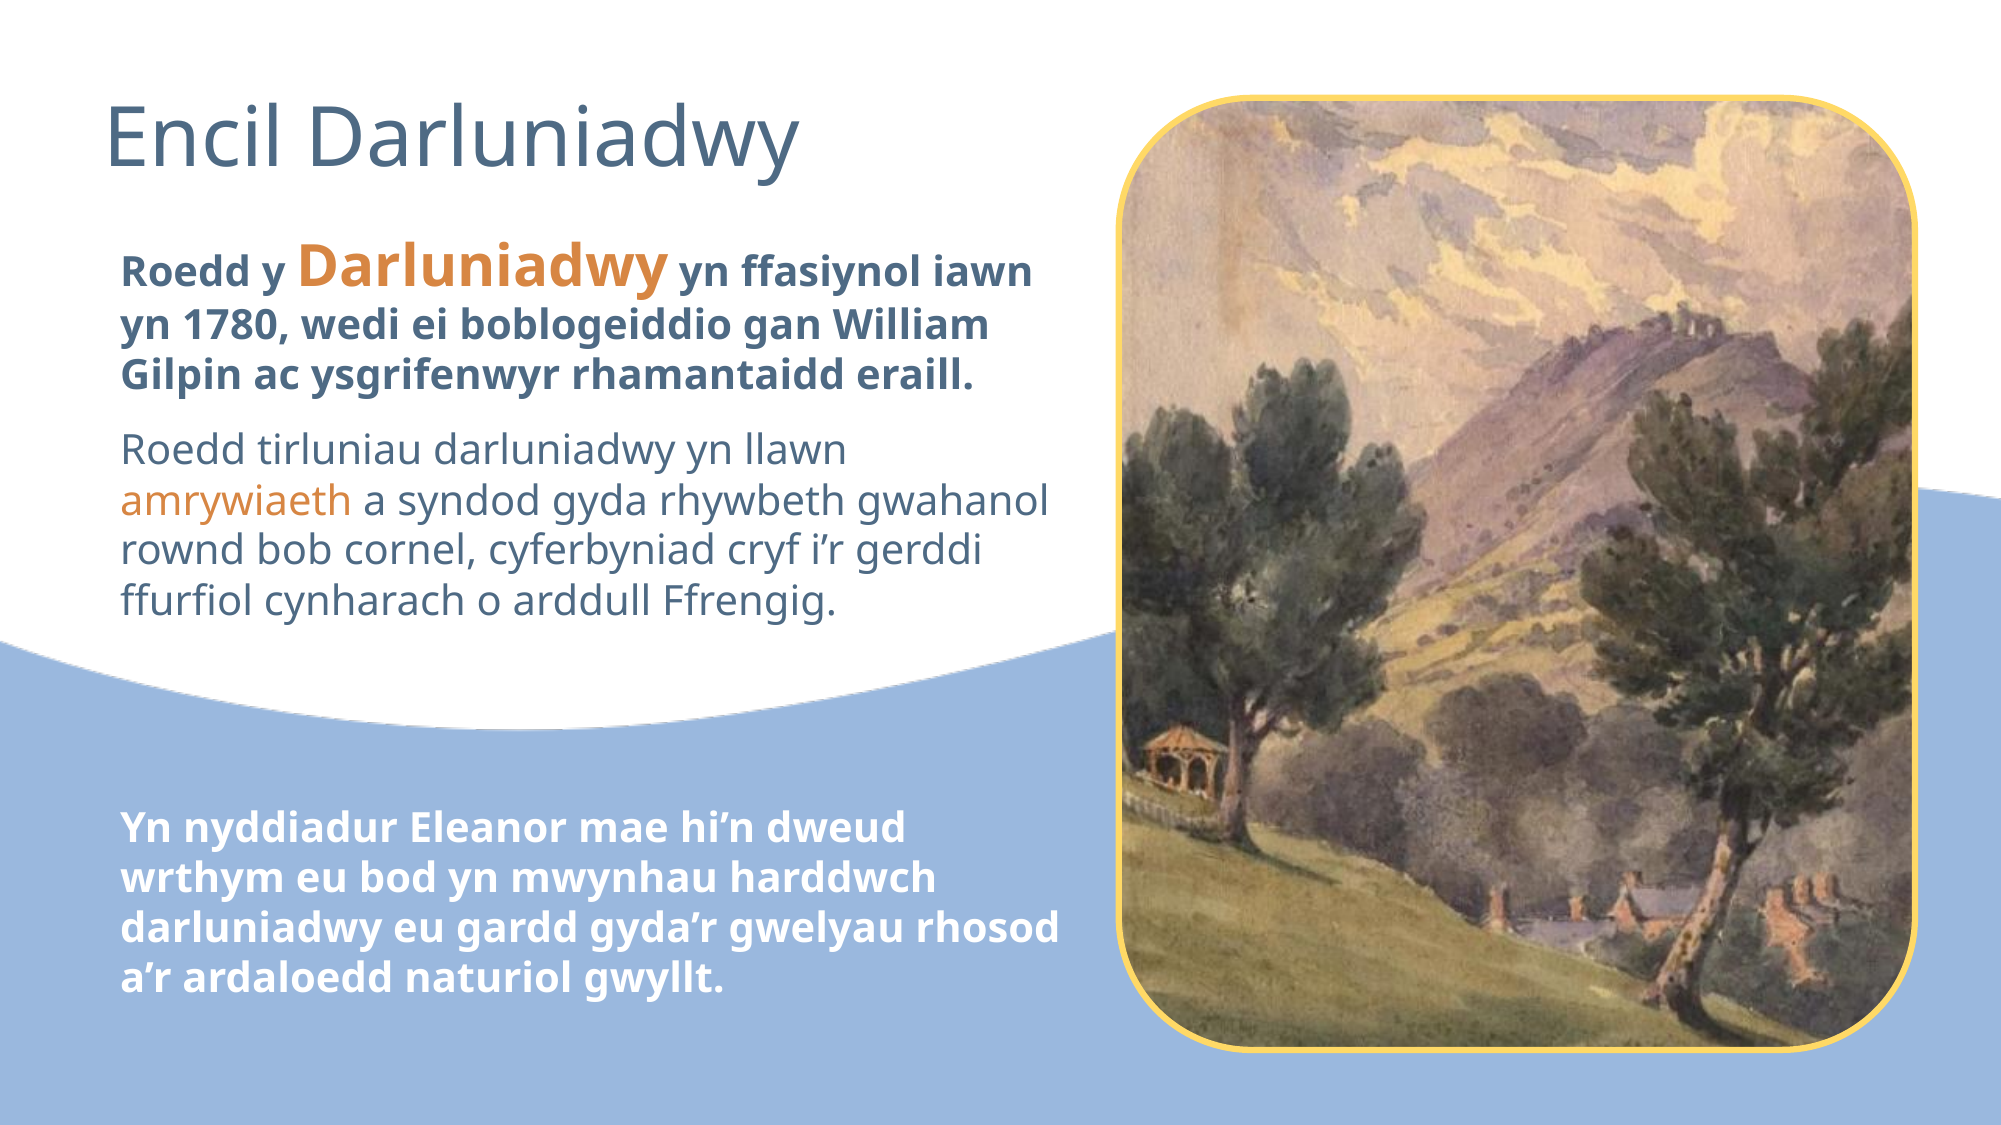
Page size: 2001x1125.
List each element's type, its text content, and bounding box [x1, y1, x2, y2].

picture [0, 97, 2000, 1125]
text_box Encil Darluniadwy [88, 69, 1377, 191]
text_box Roedd y Darluniadwy yn ffasiynol iawn yn 1780, wedi ei boblogeiddio gan William Gilpin ac ysgrifenwyr rhamantaidd eraill. Roedd tirluniau darluniadwy yn llawn amrywiaeth a syndod gyda rhywbeth gwahanol rownd bob cornel, cyferbyniad cryf i’r gerddi ffurfiol cynharach o arddull Ffrengig. [105, 220, 1080, 483]
